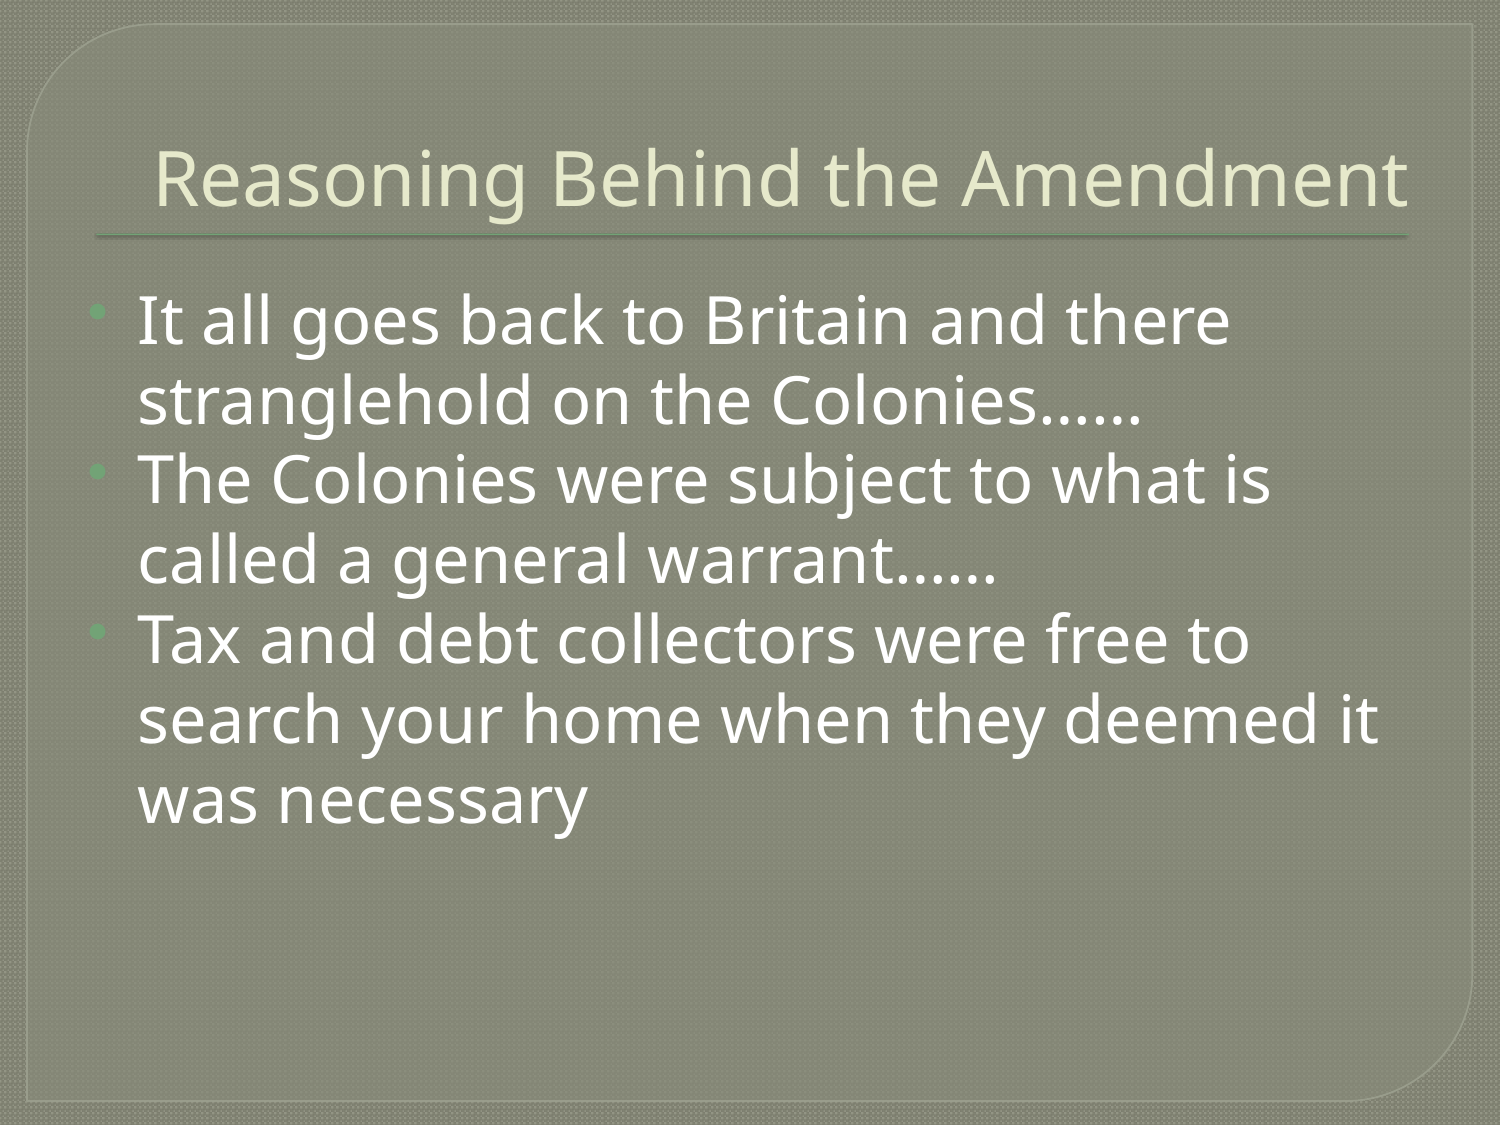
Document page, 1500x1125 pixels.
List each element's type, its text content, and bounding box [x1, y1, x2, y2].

title Reasoning Behind the Amendment [75, 41, 1425, 230]
list It all goes back to Britain and there stranglehold on the Colonies…… The Colonies were subject to what is called a general warrant…… Tax and debt collectors were free to search your home when they deemed it was necessary [75, 270, 1425, 1013]
